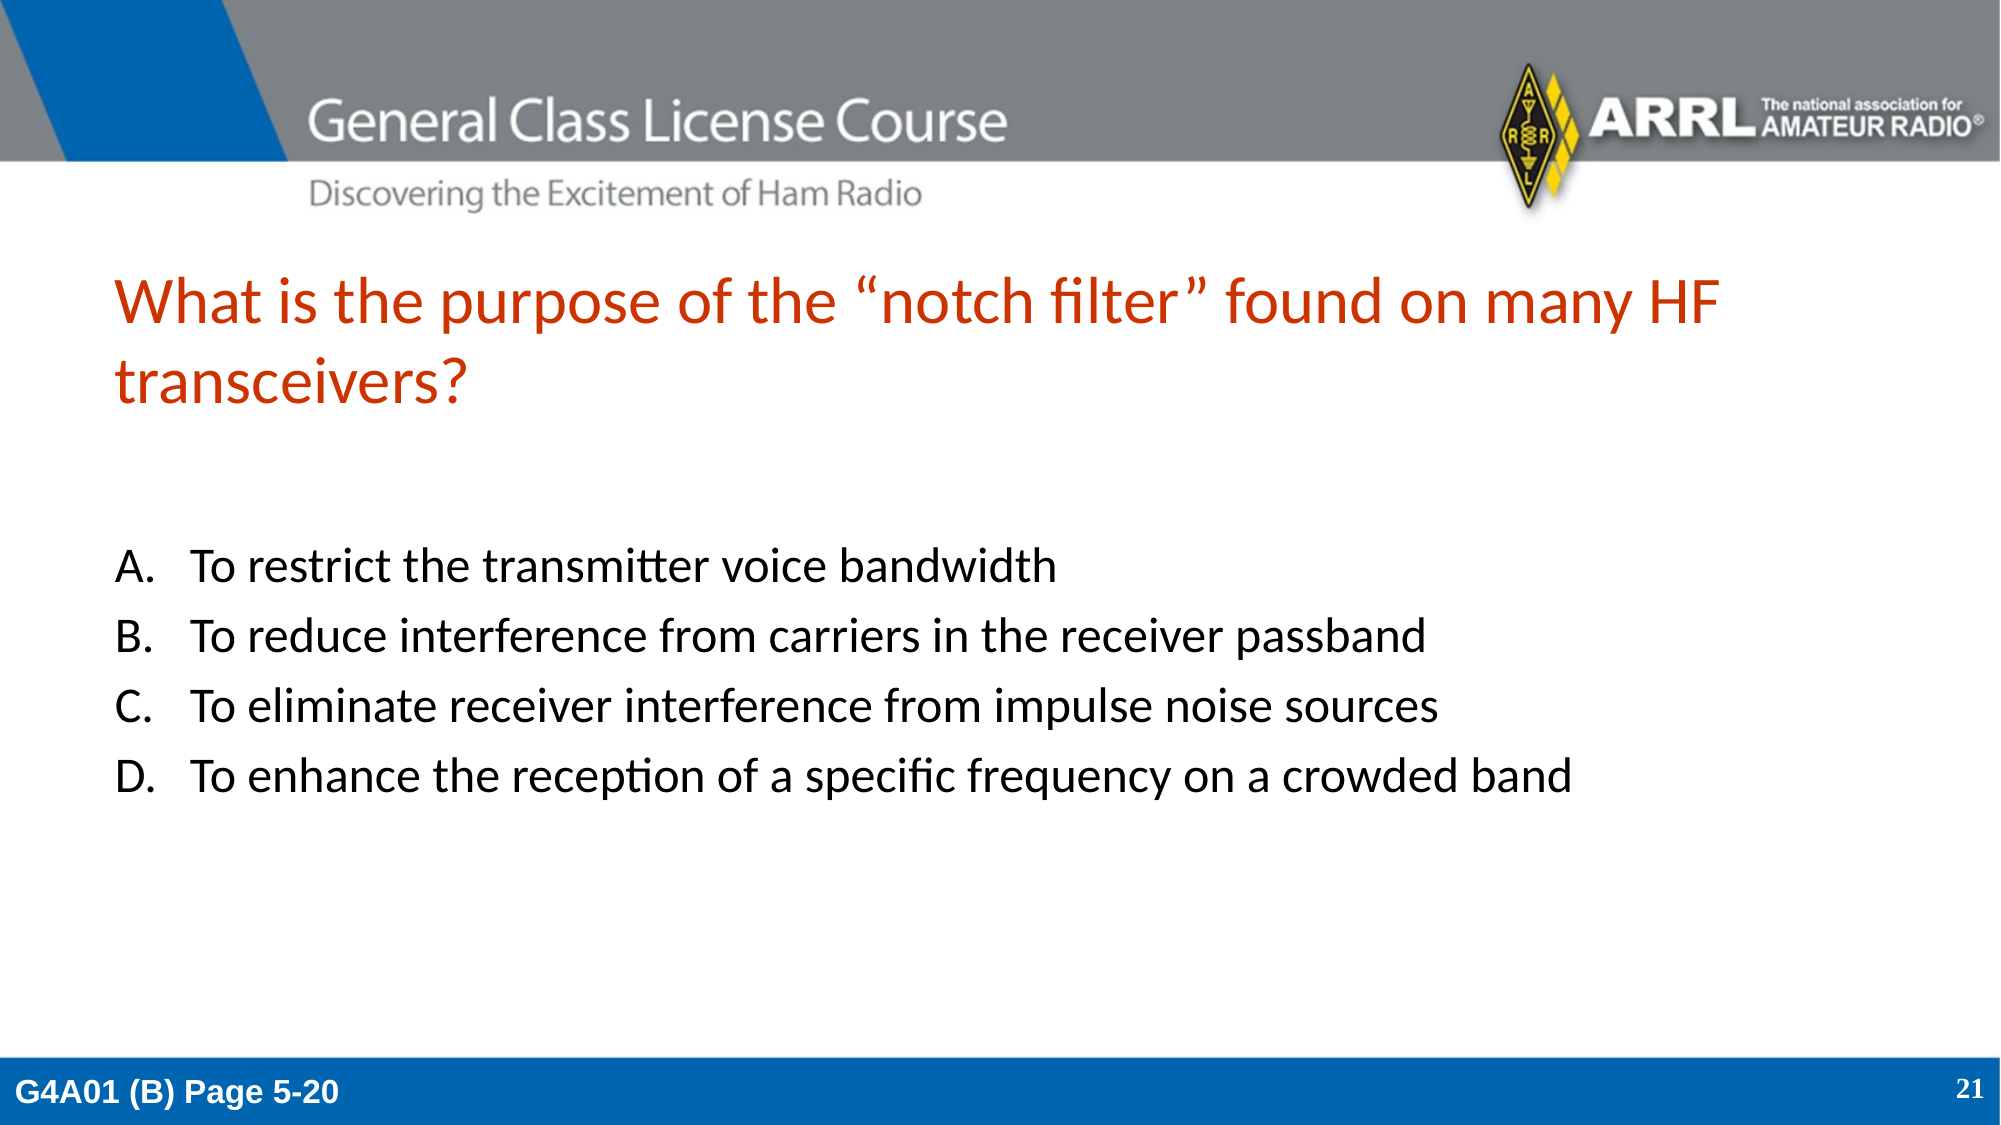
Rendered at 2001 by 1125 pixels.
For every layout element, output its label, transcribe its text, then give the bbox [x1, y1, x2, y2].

picture [0, 0, 2001, 1125]
title What is the purpose of the “notch filter” found on many HF transceivers? [99, 249, 1900, 468]
list To restrict the transmitter voice bandwidth To reduce interference from carriers in the receiver passband To eliminate receiver interference from impulse noise sources To enhance the reception of a specific frequency on a crowded band [99, 525, 1900, 1005]
text_box 21 [1875, 1062, 2000, 1113]
text_box G4A01 (B) Page 5-20 [0, 1062, 1313, 1118]
